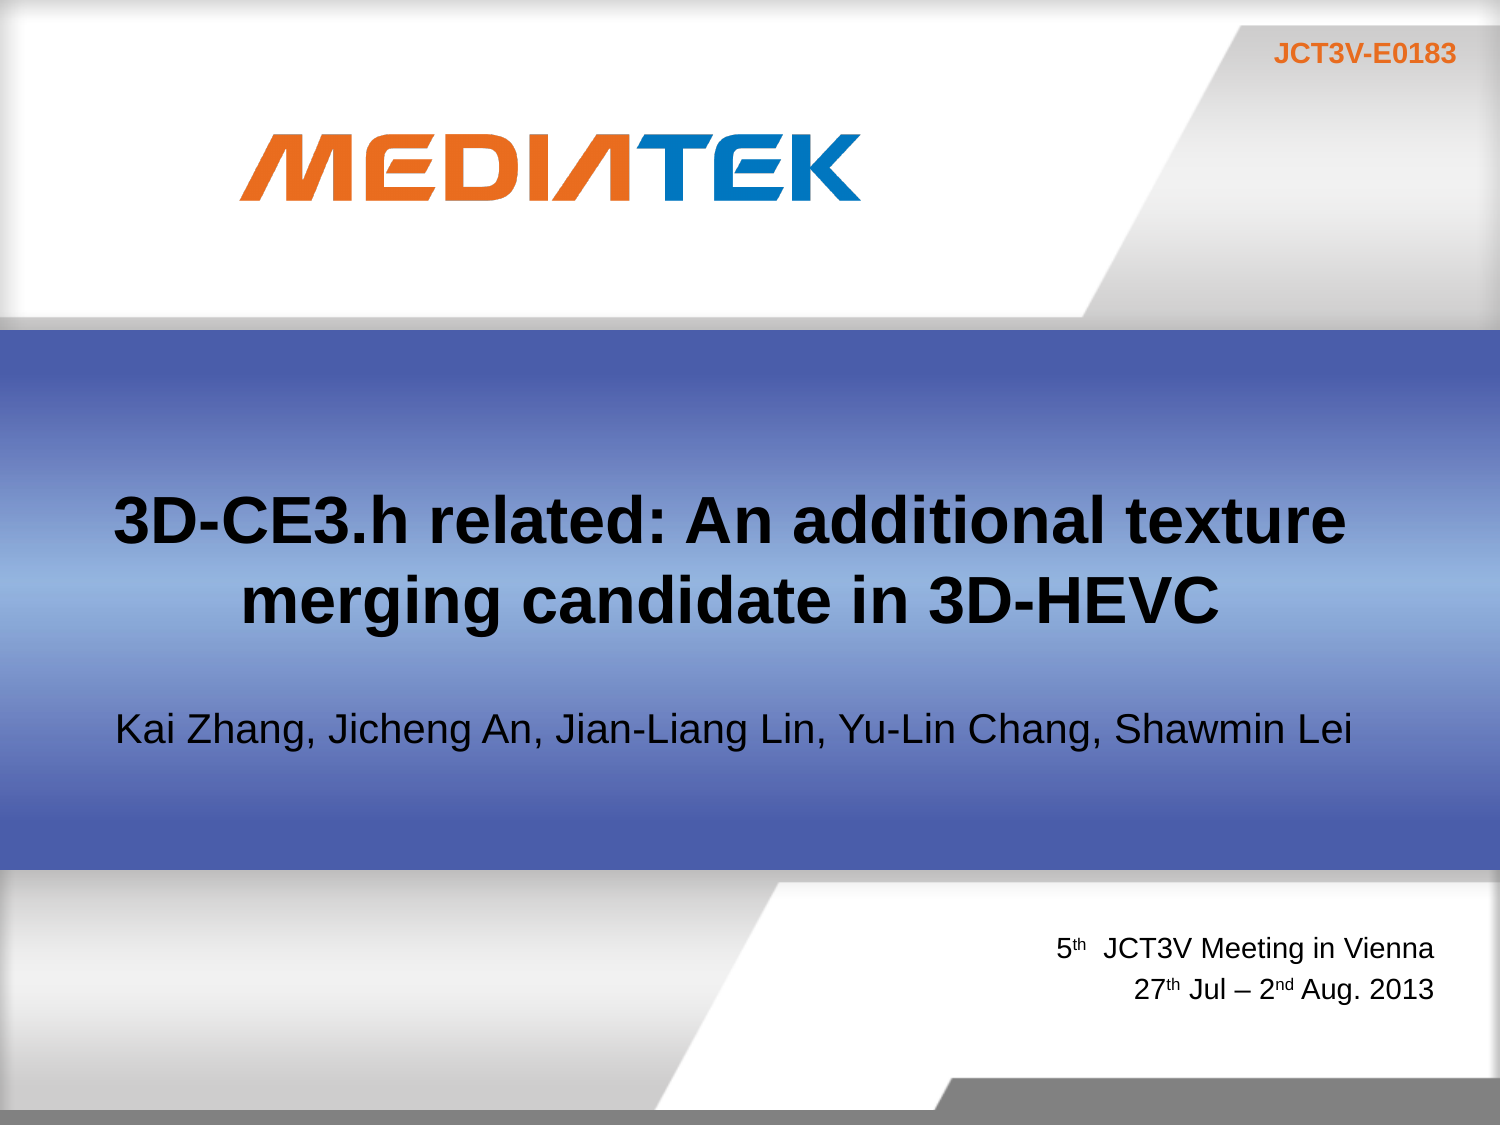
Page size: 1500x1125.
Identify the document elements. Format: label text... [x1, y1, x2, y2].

picture [0, 0, 1500, 1125]
text_box Kai Zhang, Jicheng An, Jian-Liang Lin, Yu-Lin Chang, Shawmin Lei [100, 694, 1387, 810]
title 3D-CE3.h related: An additional texture merging candidate in 3D-HEVC [74, 438, 1389, 676]
